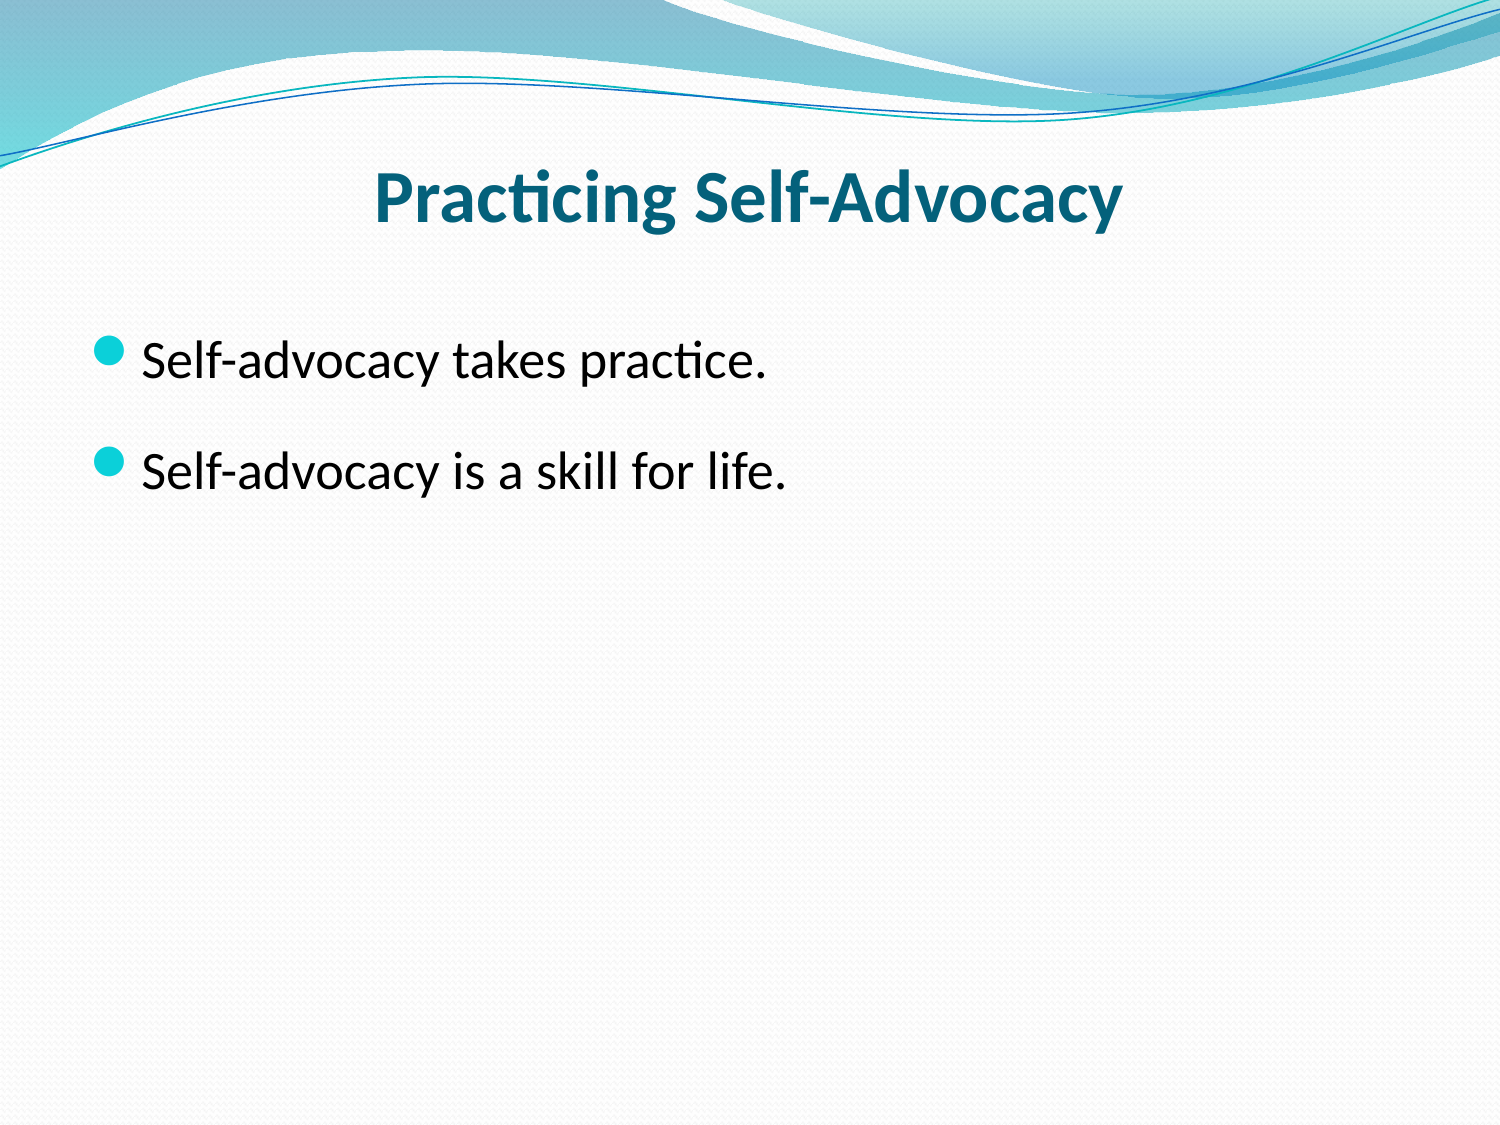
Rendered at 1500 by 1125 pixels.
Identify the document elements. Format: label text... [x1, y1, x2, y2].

title Practicing Self-Advocacy [75, 115, 1425, 238]
list Self-advocacy takes practice. Self-advocacy is a skill for life. [75, 317, 1425, 1038]
